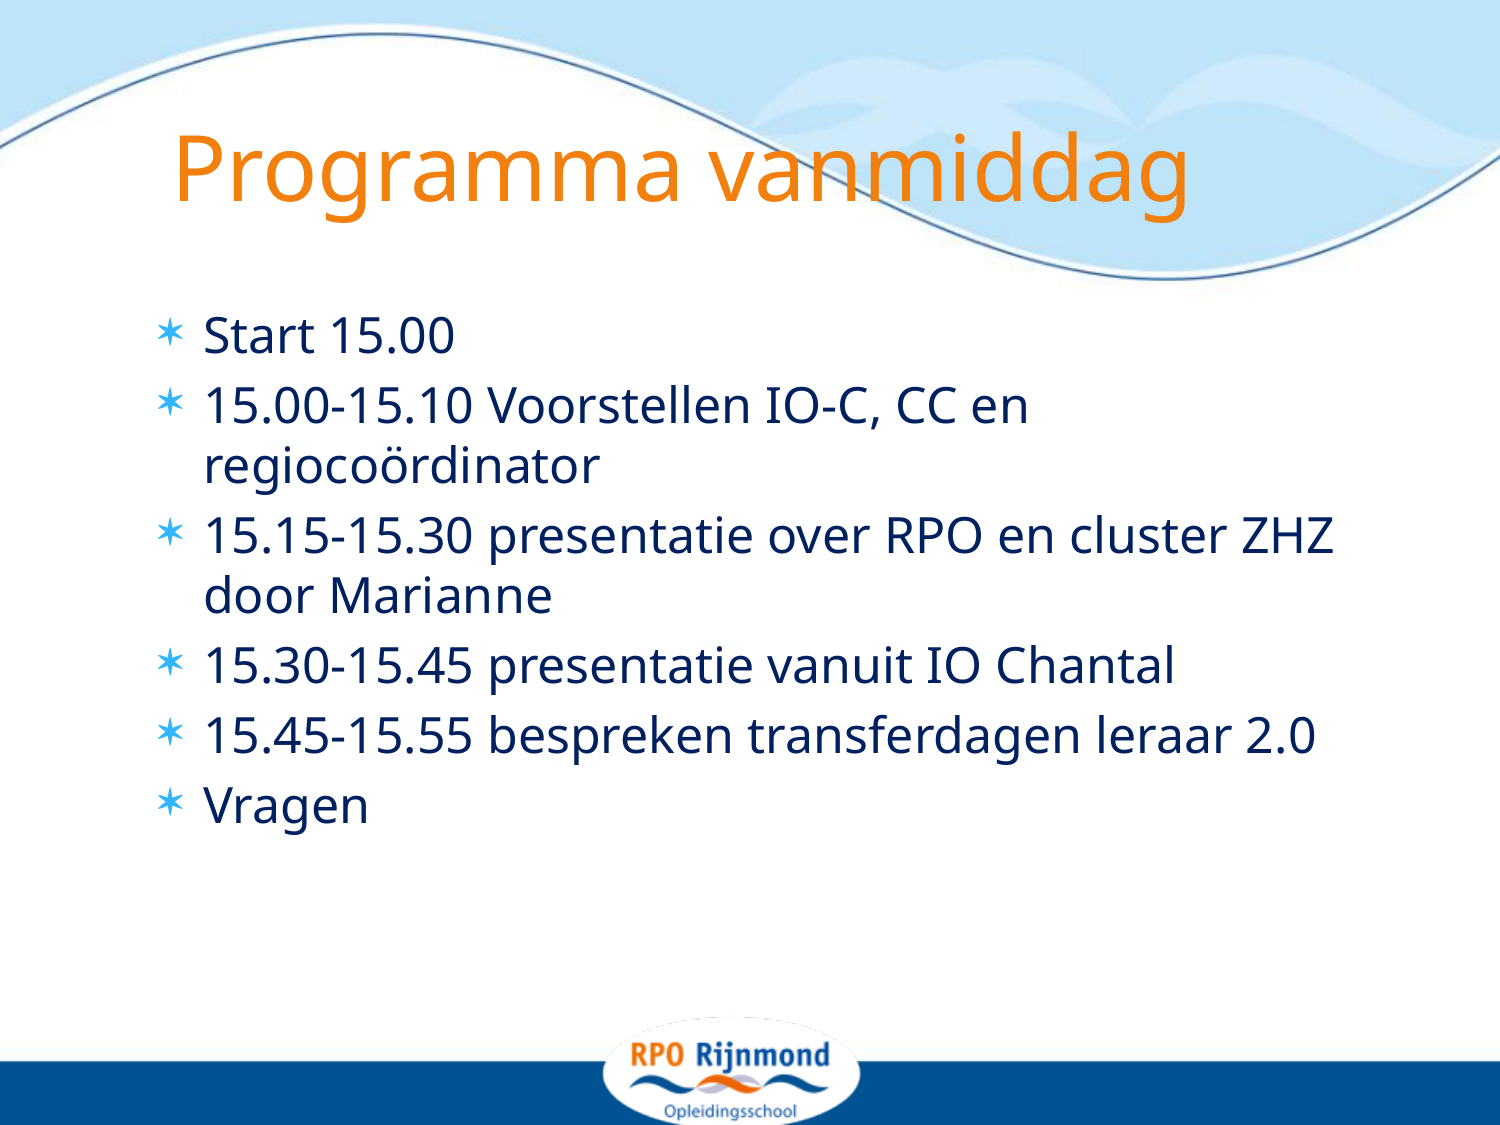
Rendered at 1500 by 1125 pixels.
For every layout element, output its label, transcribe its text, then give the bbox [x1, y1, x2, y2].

list Start 15.00 15.00-15.10 Voorstellen IO-C, CC en regiocoördinator 15.15-15.30 presentatie over RPO en cluster ZHZ door Marianne 15.30-15.45 presentatie vanuit IO Chantal 15.45-15.55 bespreken transferdagen leraar 2.0 Vragen [143, 296, 1359, 1005]
picture [0, 0, 1500, 1125]
title Programma vanmiddag [75, 69, 1318, 261]
